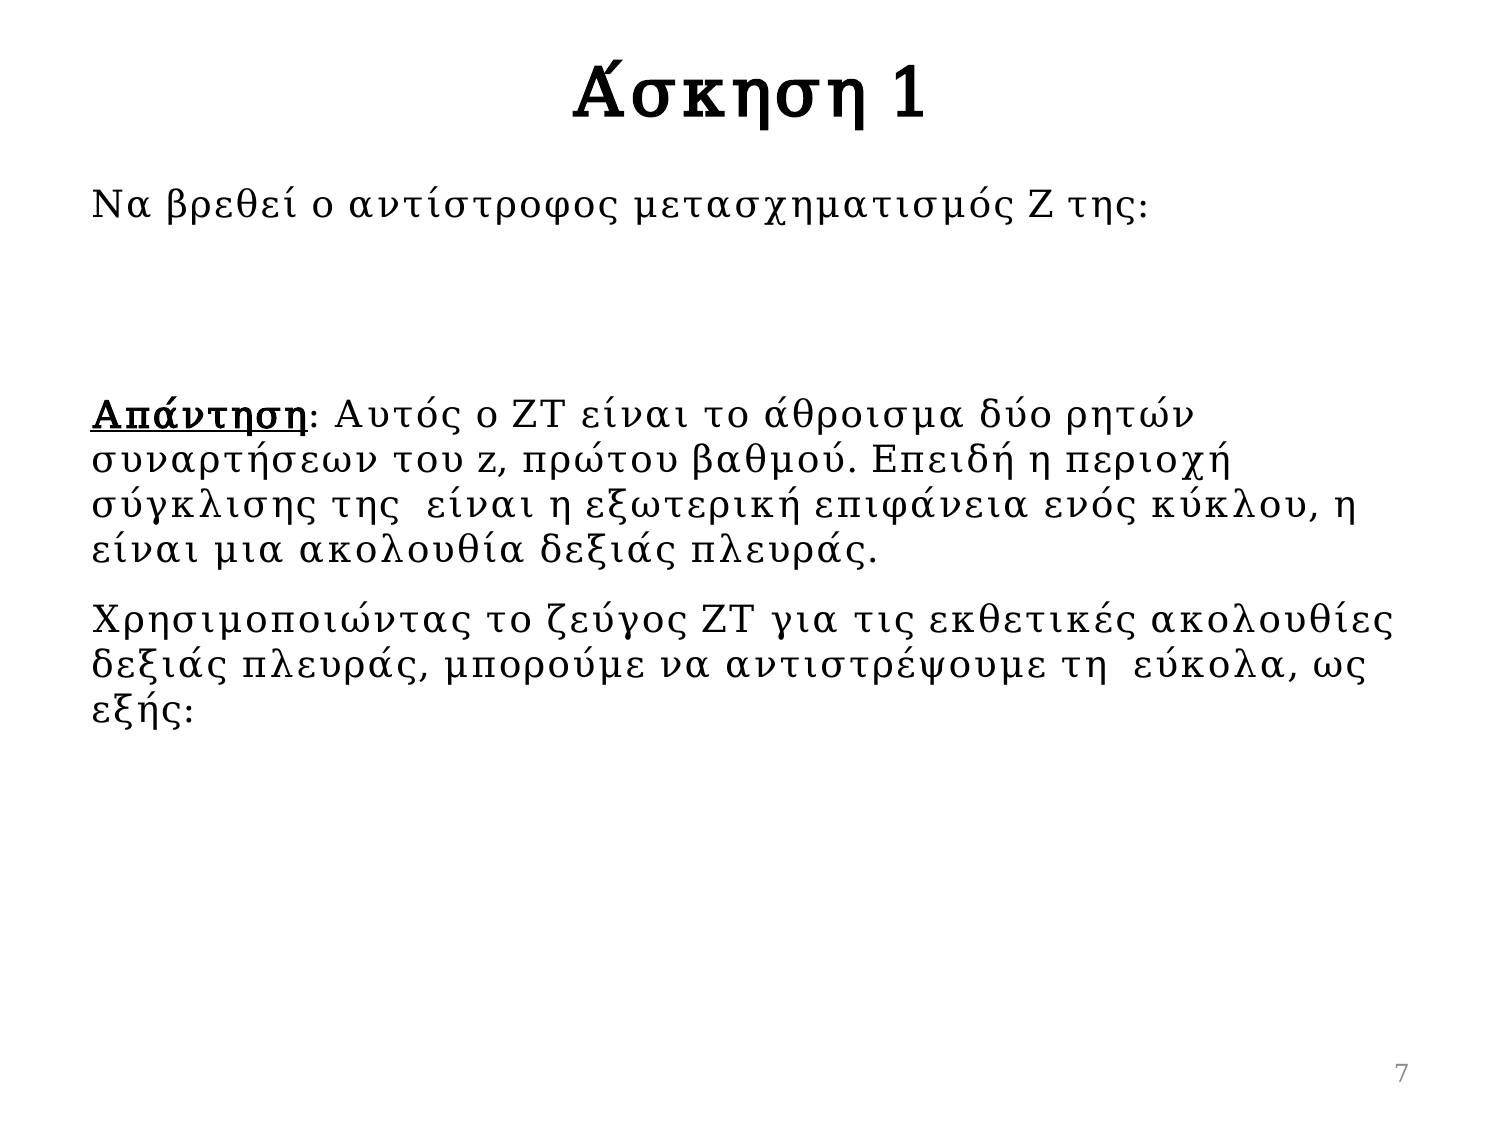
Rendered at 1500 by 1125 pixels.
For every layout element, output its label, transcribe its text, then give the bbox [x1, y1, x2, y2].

title Άσκηση 1 [75, 19, 1425, 159]
slide_number 7 [1222, 1042, 1425, 1103]
